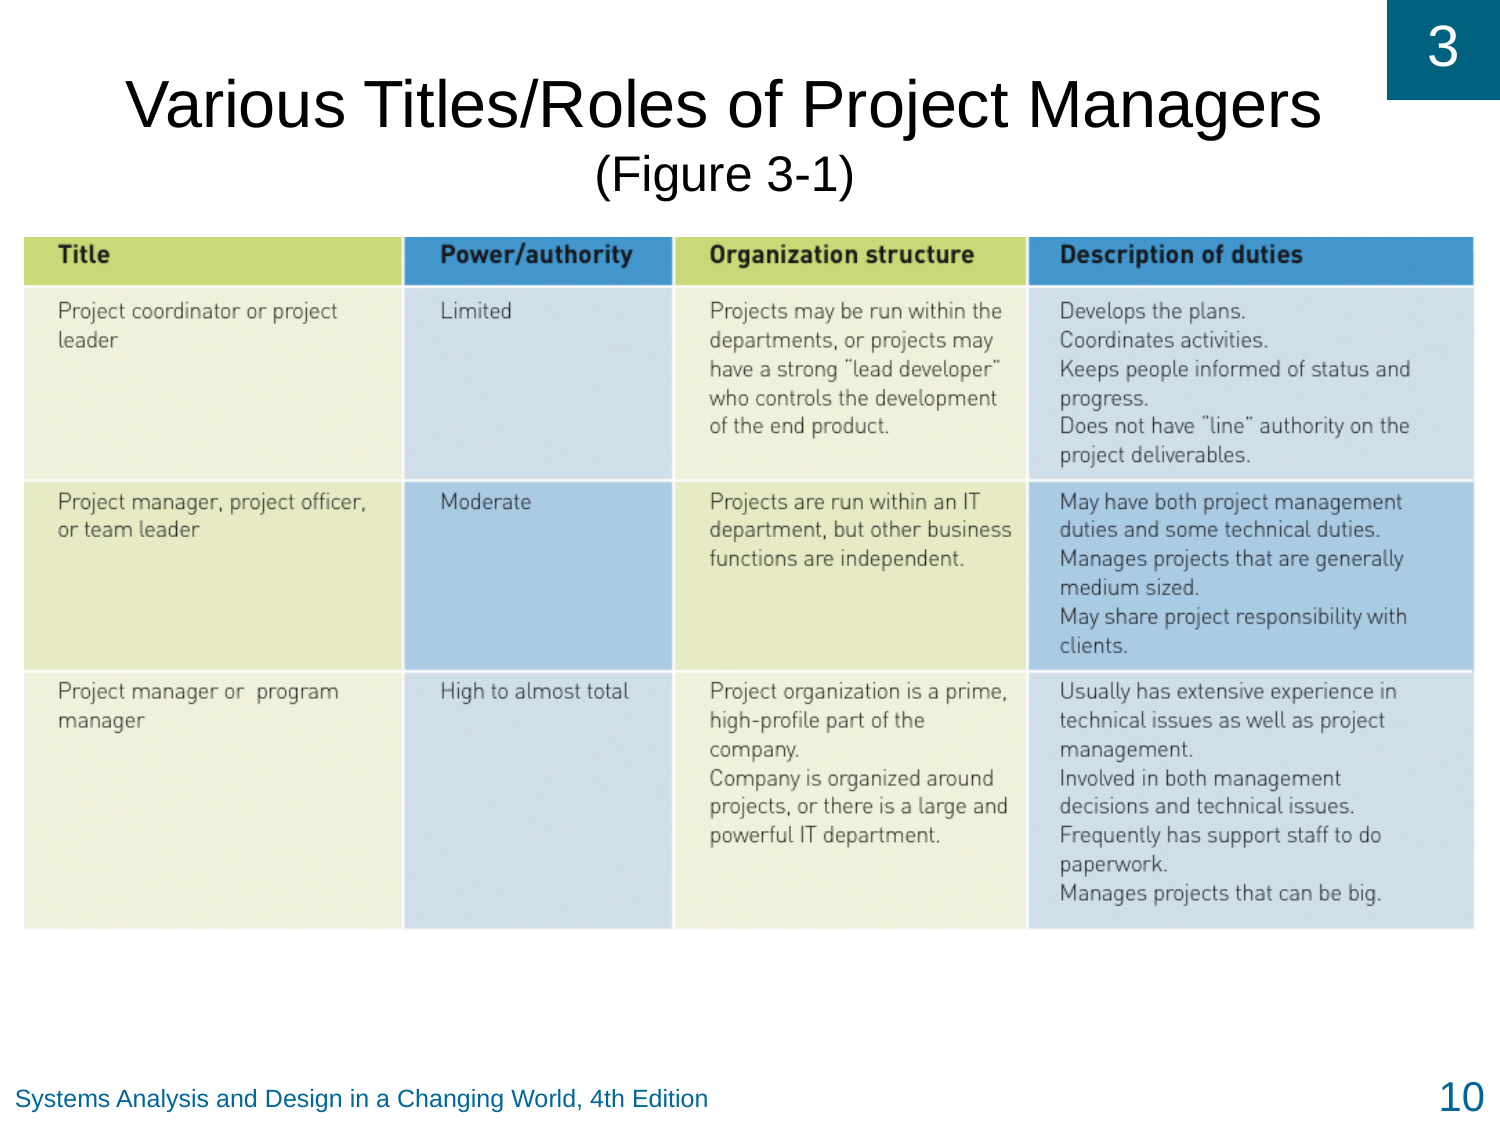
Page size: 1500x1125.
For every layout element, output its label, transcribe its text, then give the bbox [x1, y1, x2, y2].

title Various Titles/Roles of Project Managers (Figure 3-1)‏ [74, 37, 1376, 226]
footer Systems Analysis and Design in a Changing World, 4th Edition [0, 1074, 1138, 1125]
slide_number 10 [1149, 1062, 1500, 1125]
picture [24, 237, 1476, 932]
